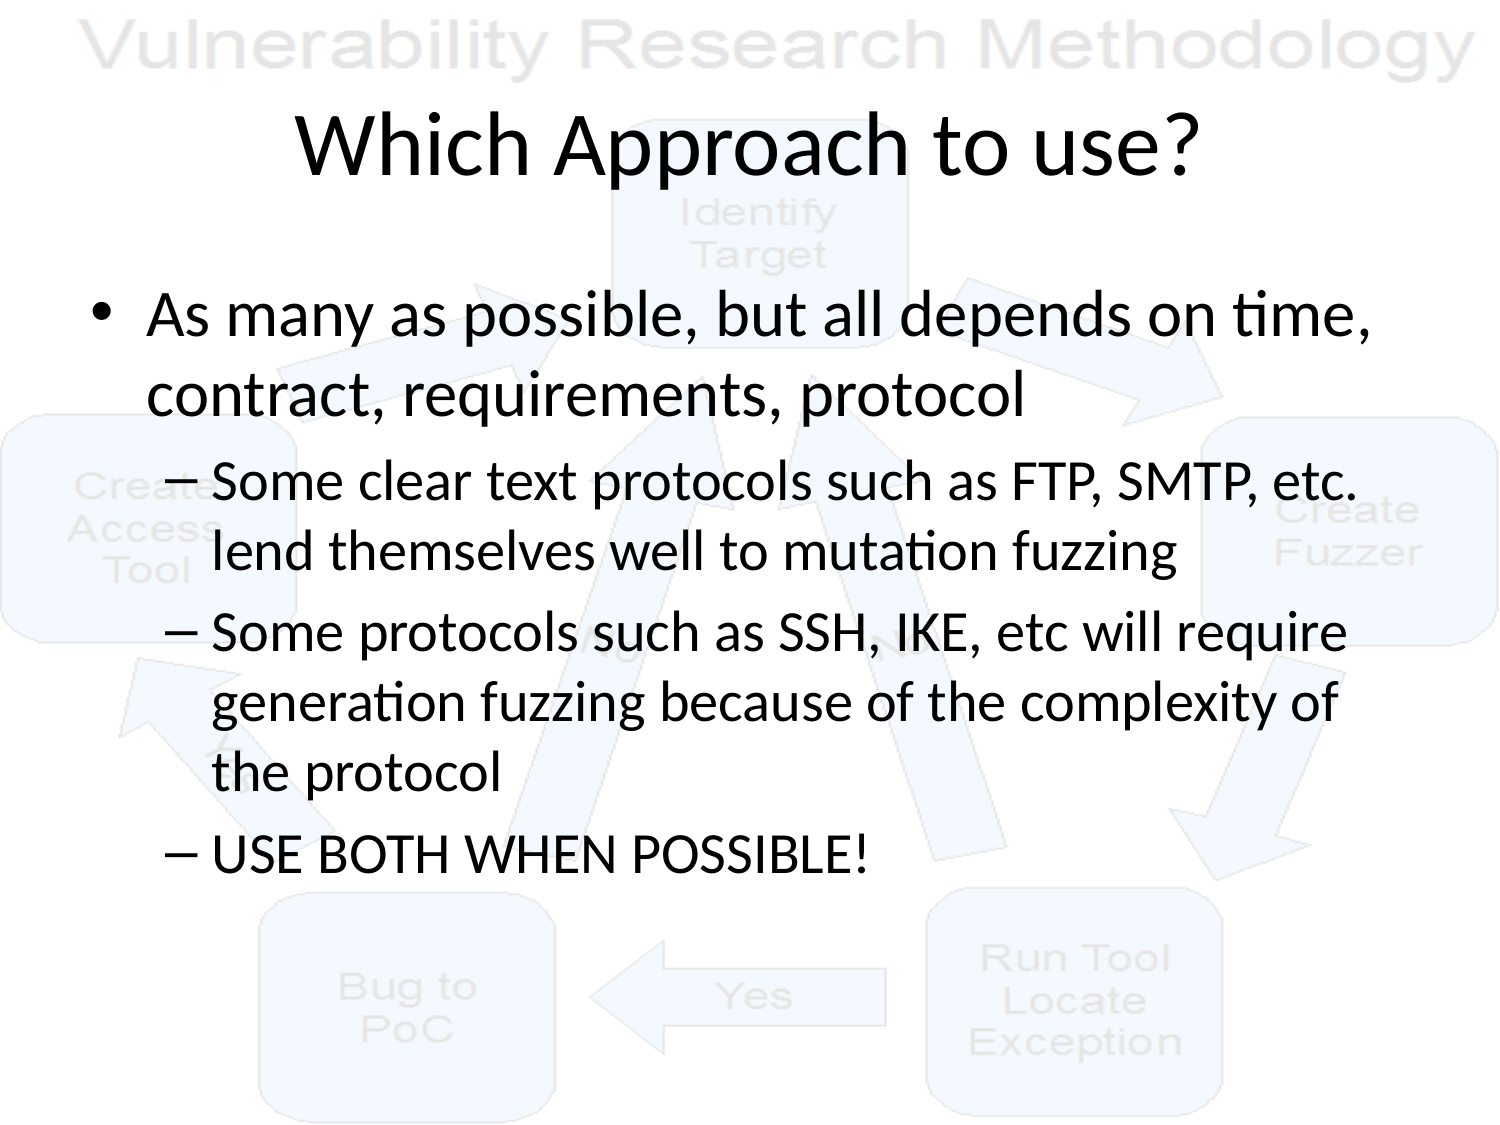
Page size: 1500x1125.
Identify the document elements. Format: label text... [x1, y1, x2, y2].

title Which Approach to use? [75, 45, 1425, 233]
list As many as possible, but all depends on time, contract, requirements, protocol Some clear text protocols such as FTP, SMTP, etc. lend themselves well to mutation fuzzing Some protocols such as SSH, IKE, etc will require generation fuzzing because of the complexity of the protocol USE BOTH WHEN POSSIBLE! [75, 262, 1425, 1005]
